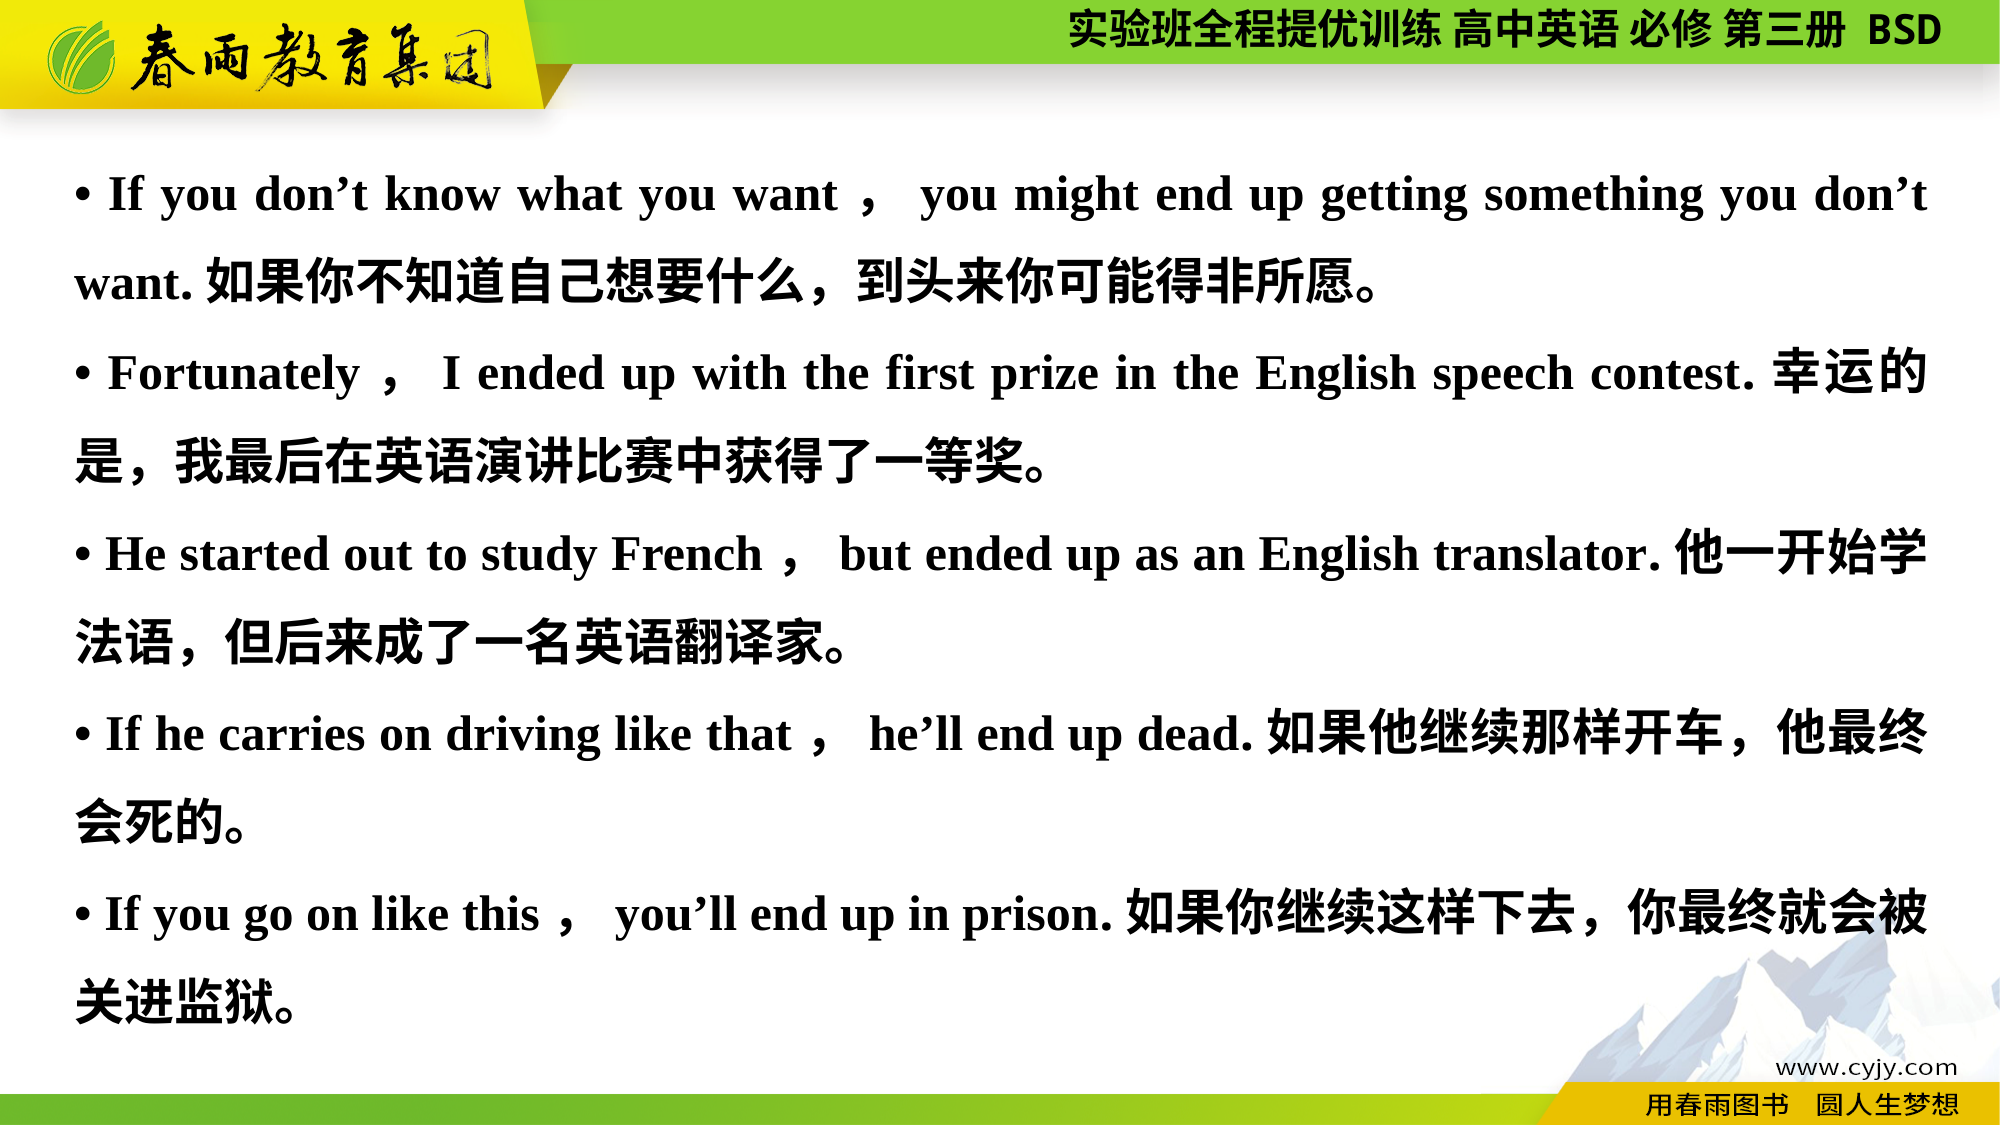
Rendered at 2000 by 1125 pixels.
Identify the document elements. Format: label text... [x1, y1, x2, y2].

list • If you don’t know what you want，you might end up getting something you don’t want.如果你不知道自己想要什么，到头来你可能得非所愿。 • Fortunately，I ended up with the first prize in the English speech contest.幸运的是，我最后在英语演讲比赛中获得了一等奖。 • He started out to study French，but ended up as an English translator.他一开始学法语，但后来成了一名英语翻译家。 • If he carries on driving like that，he’ll end up dead.如果他继续那样开车，他最终会死的。 • If you go on like this，you’ll end up in prison.如果你继续这样下去，你最终就会被关进监狱。 [59, 122, 1944, 1035]
picture [0, 0, 2000, 1125]
